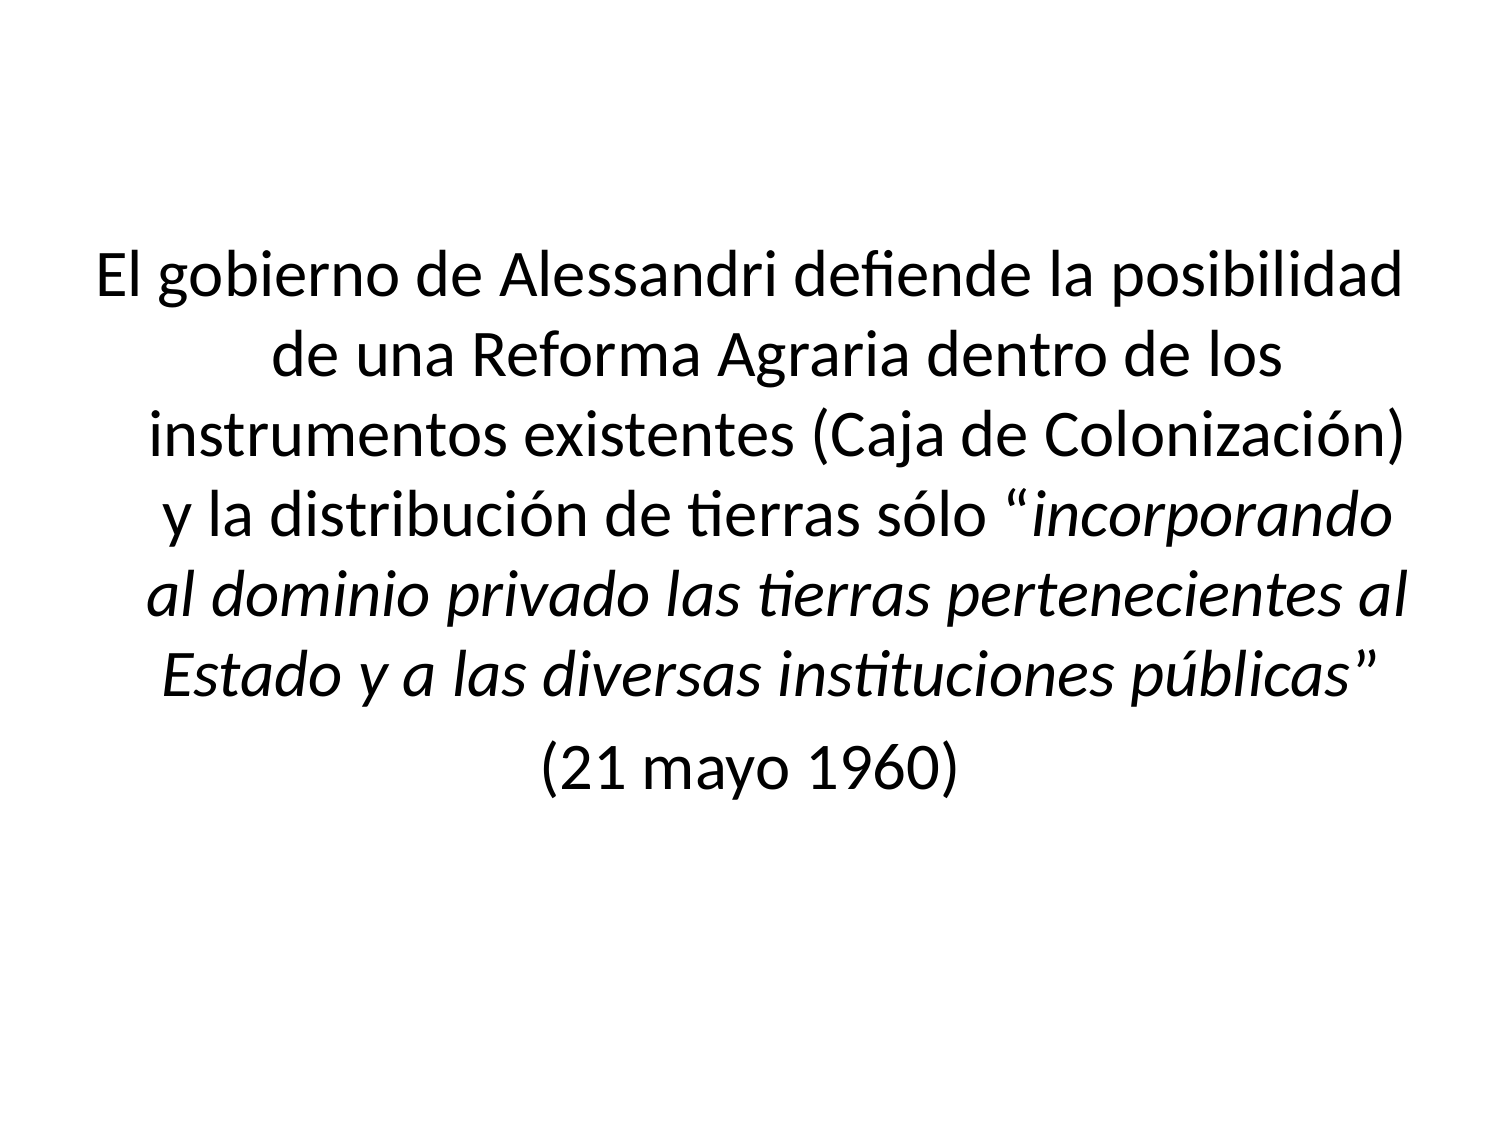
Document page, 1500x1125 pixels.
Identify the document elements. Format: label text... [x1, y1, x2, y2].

list El gobierno de Alessandri defiende la posibilidad de una Reforma Agraria dentro de los instrumentos existentes (Caja de Colonización) y la distribución de tierras sólo “incorporando al dominio privado las tierras pertenecientes al Estado y a las diversas instituciones públicas” (21 mayo 1960) [75, 128, 1425, 1005]
